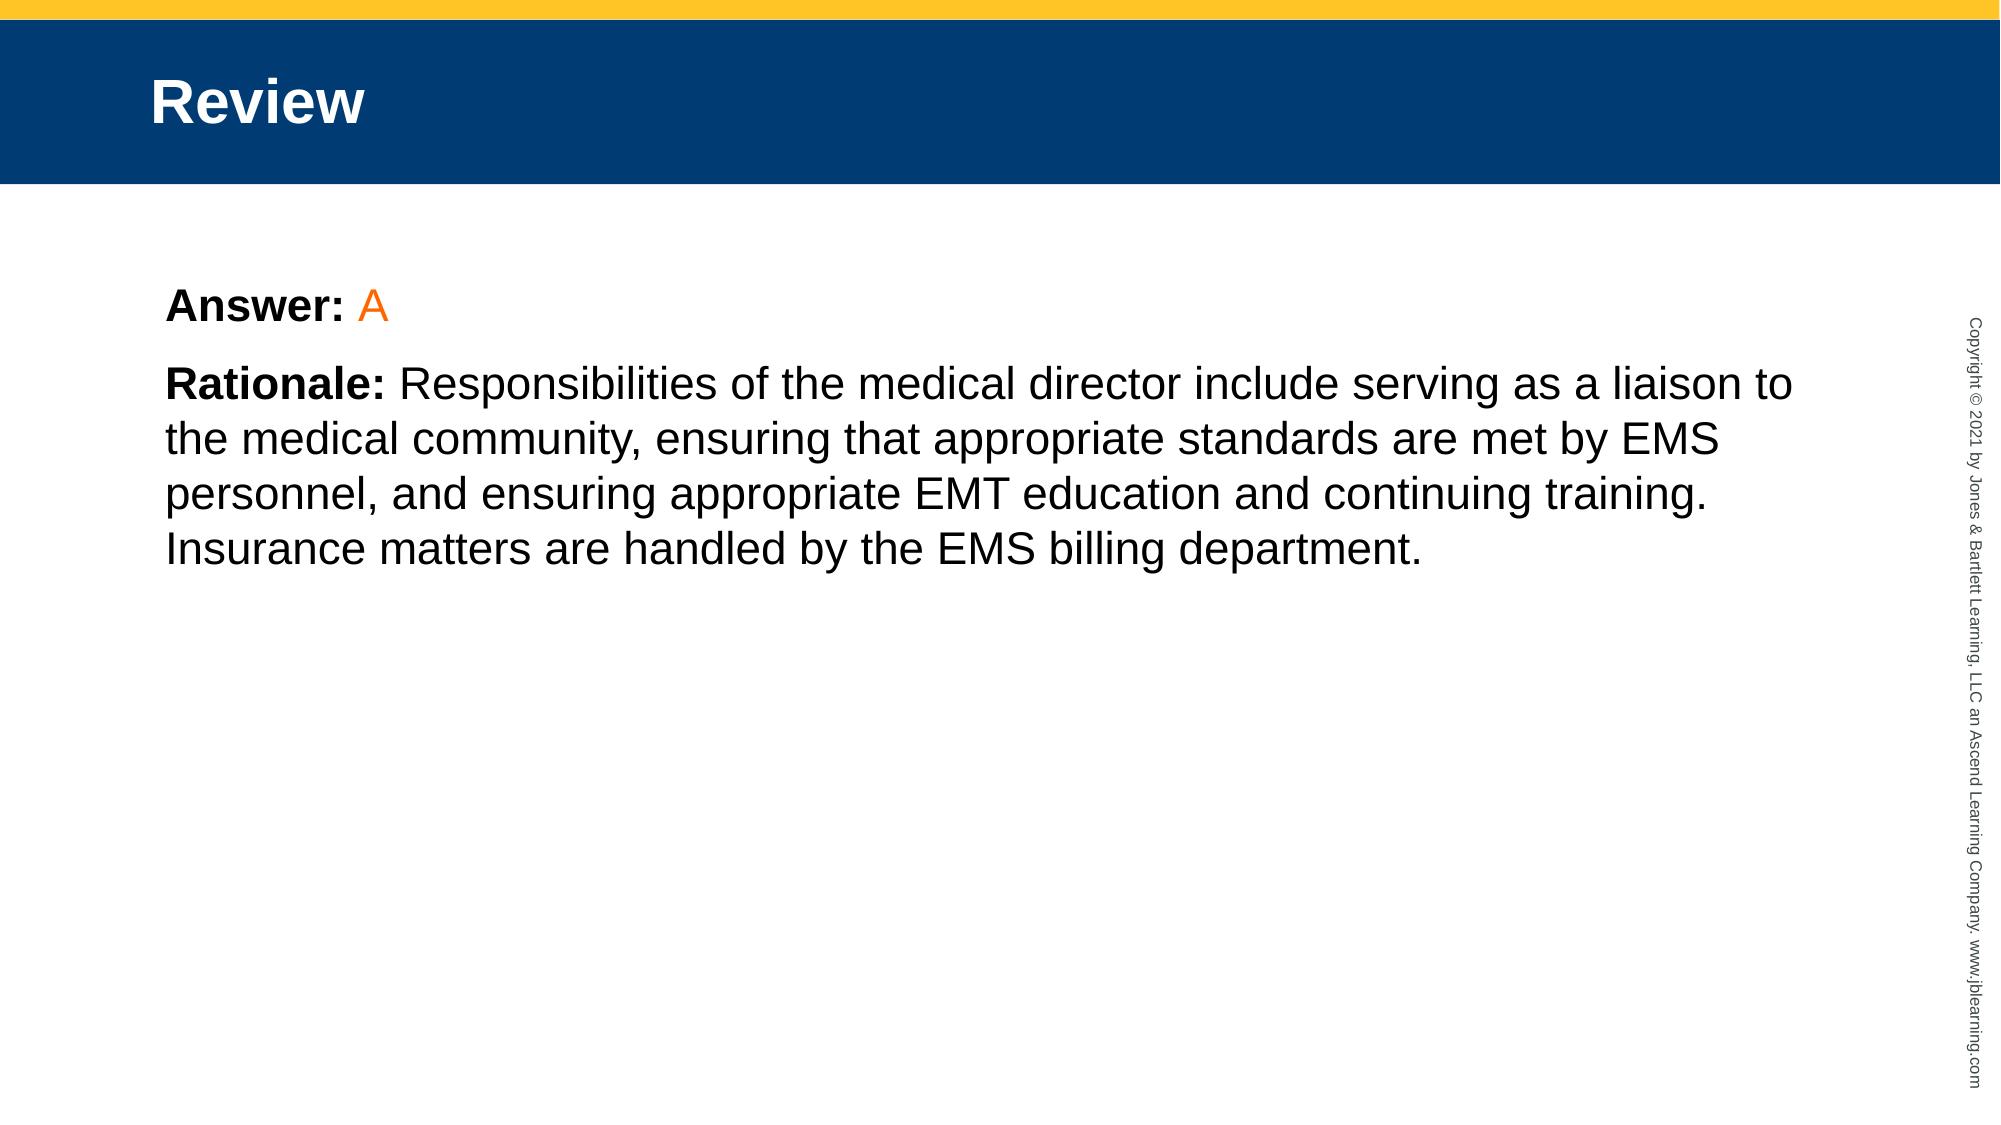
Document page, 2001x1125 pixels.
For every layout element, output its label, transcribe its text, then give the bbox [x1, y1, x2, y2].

title Review [0, 19, 2000, 185]
list Answer: A Rationale: Responsibilities of the medical director include serving as a liaison to the medical community, ensuring that appropriate standards are met by EMS personnel, and ensuring appropriate EMT education and continuing training. Insurance matters are handled by the EMS billing department. [150, 237, 1850, 1025]
